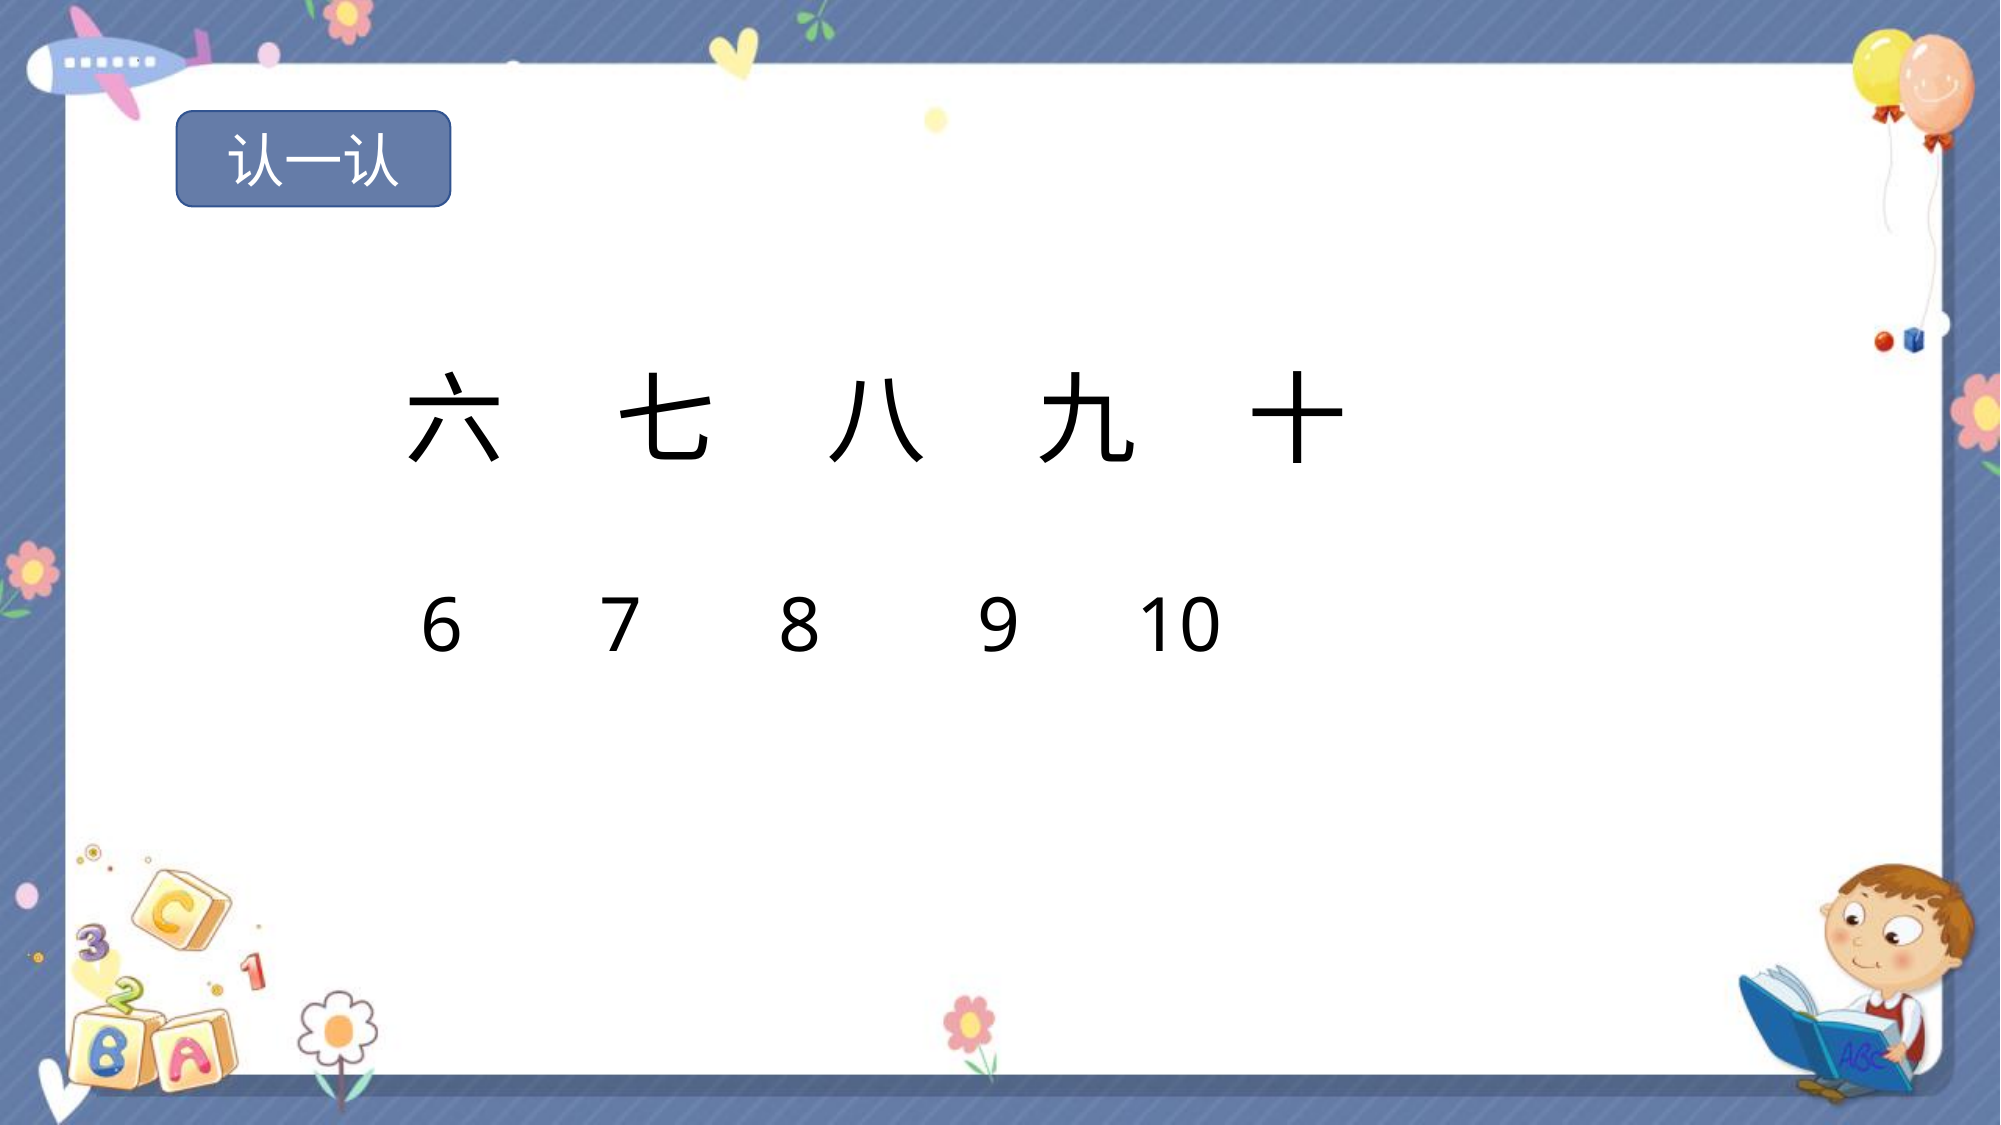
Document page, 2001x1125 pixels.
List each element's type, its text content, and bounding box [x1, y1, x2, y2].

text_box 6 7 8 9 10 [405, 569, 1811, 674]
text_box 六 七 八 九 十 [389, 348, 1474, 483]
picture [0, 0, 2000, 1125]
text_box 认一认 [175, 110, 452, 208]
